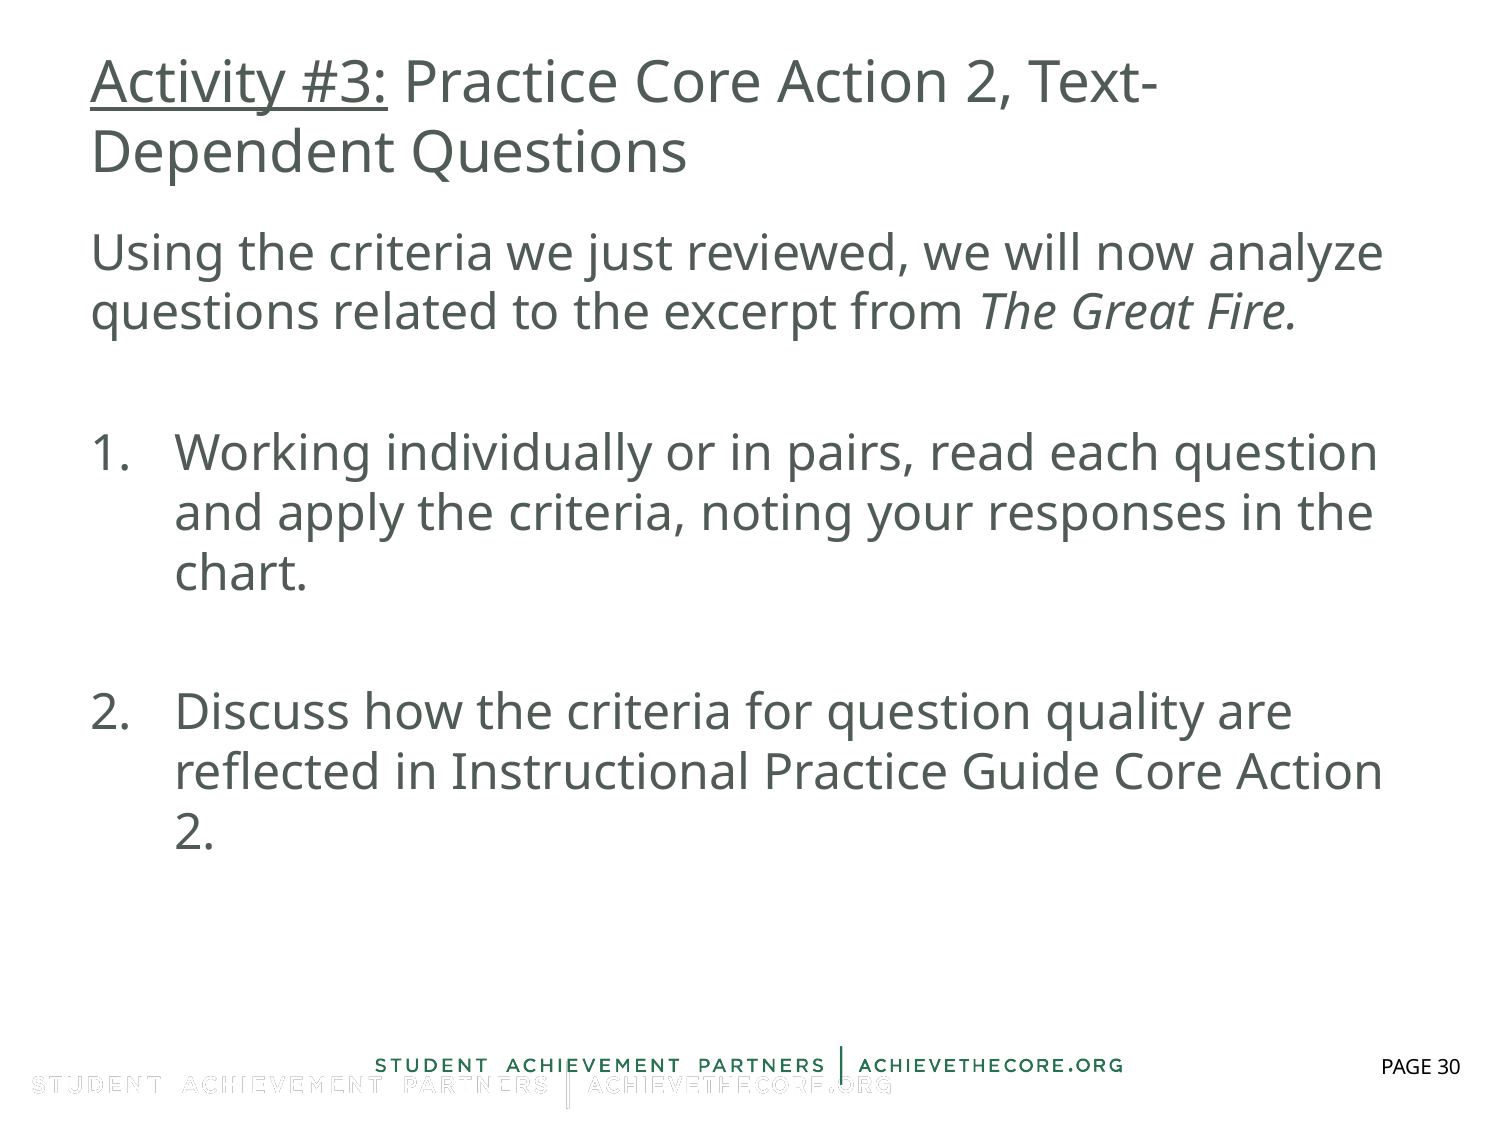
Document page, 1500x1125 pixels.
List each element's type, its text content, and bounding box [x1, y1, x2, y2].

title Activity #3: Practice Core Action 2, Text- Dependent Questions [75, 20, 1425, 208]
list Using the criteria we just reviewed, we will now analyze questions related to the excerpt from The Great Fire. Working individually or in pairs, read each question and apply the criteria, noting your responses in the chart. Discuss how the criteria for question quality are reflected in Instructional Practice Guide Core Action 2. [75, 212, 1425, 1024]
picture [12, 1046, 1122, 1112]
